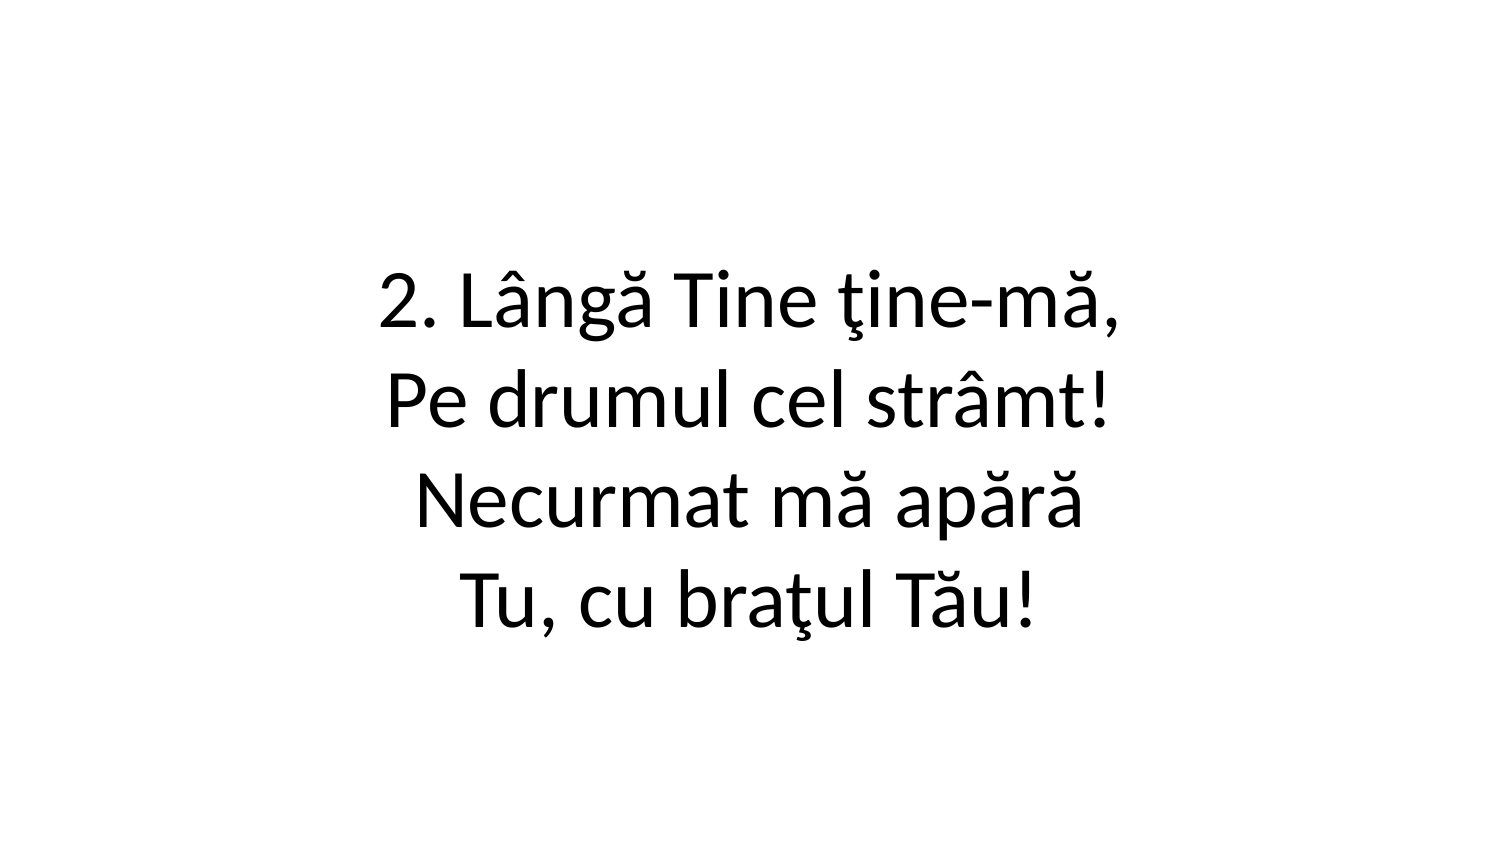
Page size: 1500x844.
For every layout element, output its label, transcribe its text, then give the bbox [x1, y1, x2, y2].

text_box 2. Lângă Tine ţine-mă, Pe drumul cel strâmt! Necurmat mă apără Tu, cu braţul Tău! [362, 192, 1138, 652]
